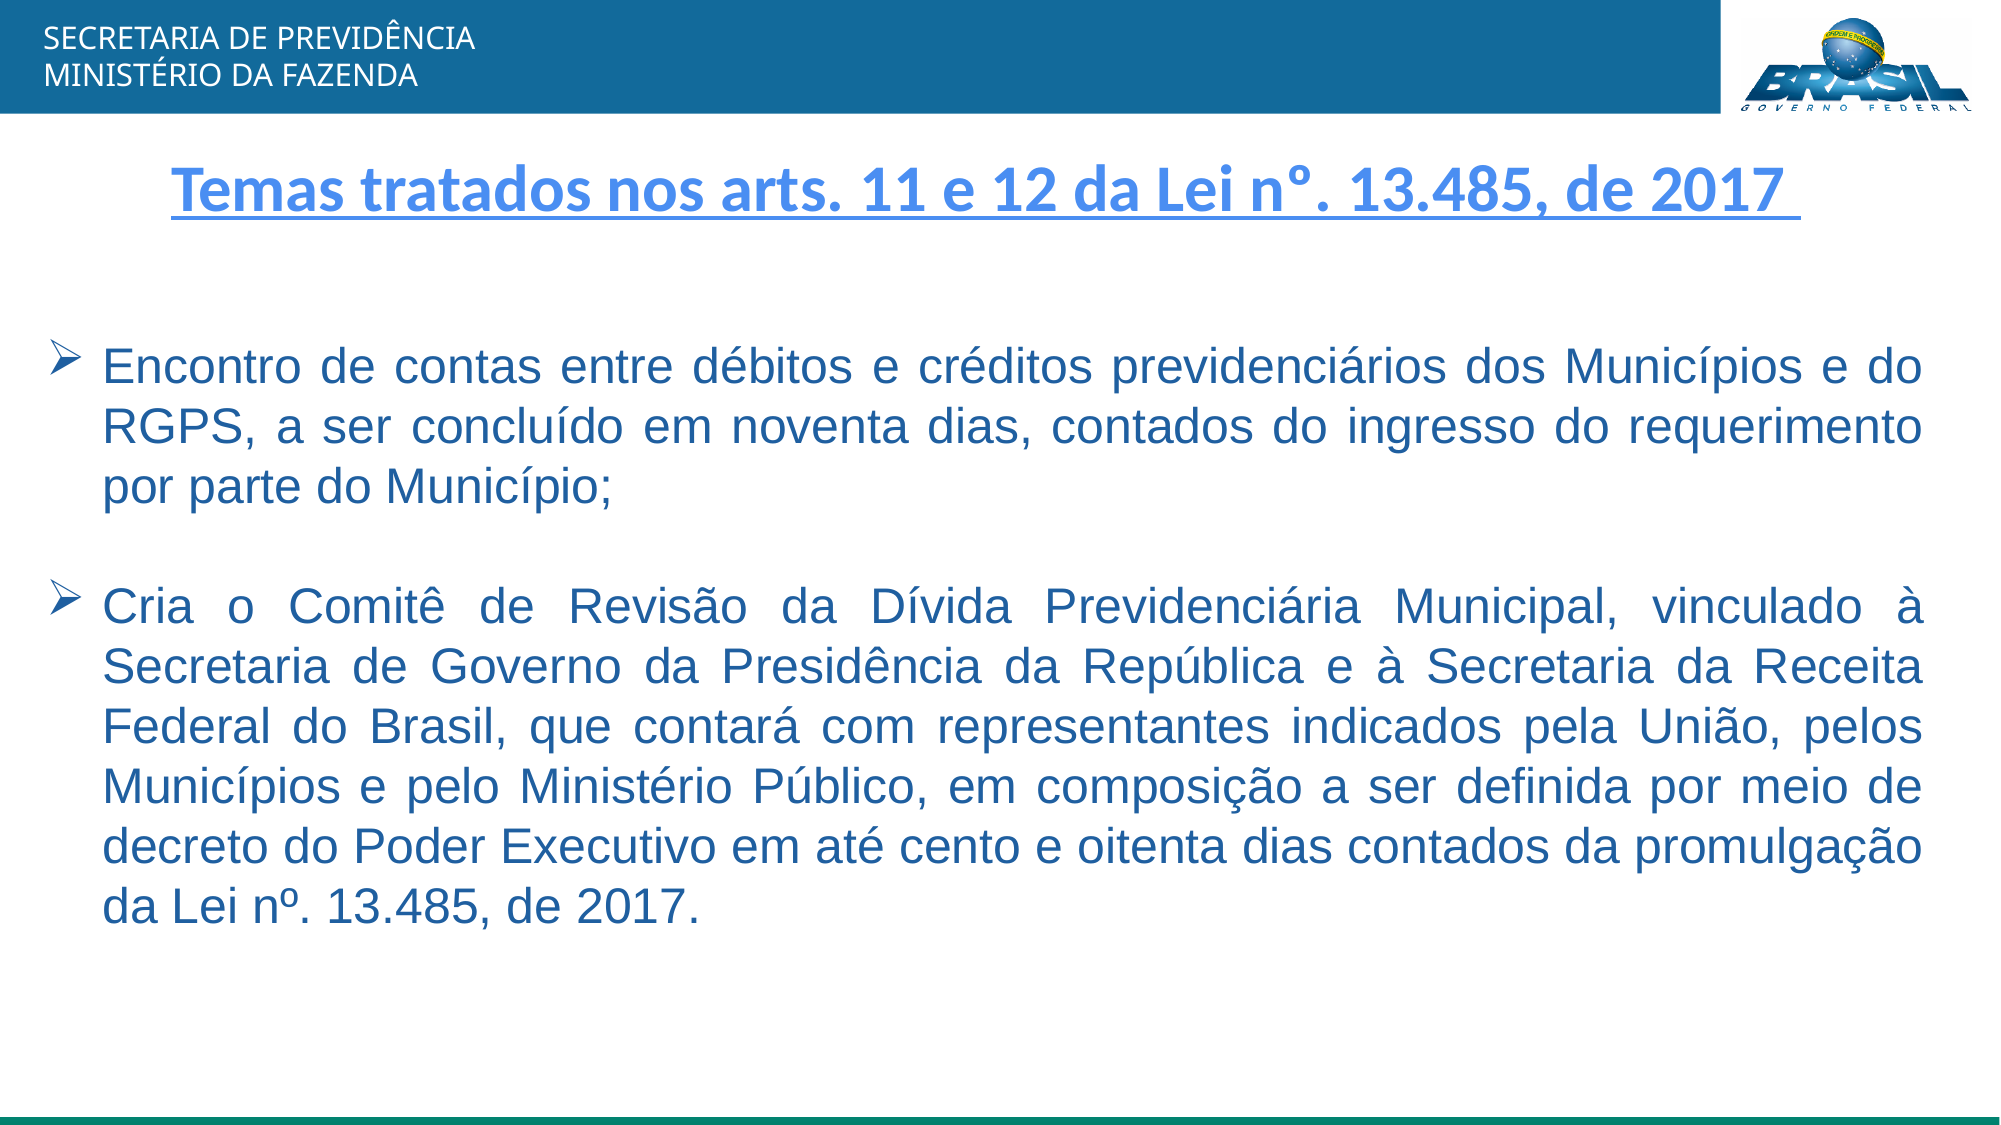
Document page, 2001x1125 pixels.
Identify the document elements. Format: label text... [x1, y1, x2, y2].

text_box Temas tratados nos arts. 11 e 12 da Lei nº. 13.485, de 2017 [0, 137, 1973, 256]
text_box Encontro de contas entre débitos e créditos previdenciários dos Municípios e do RGPS, a ser concluído em noventa dias, contados do ingresso do requerimento por parte do Município; Cria o Comitê de Revisão da Dívida Previdenciária Municipal, vinculado à Secretaria de Governo da Presidência da República e à Secretaria da Receita Federal do Brasil, que contará com representantes indicados pela União, pelos Municípios e pelo Ministério Público, em composição a ser definida por meio de decreto do Poder Executivo em até cento e oitenta dias contados da promulgação da Lei nº. 13.485, de 2017. [31, 326, 1939, 1001]
picture [0, 1117, 2000, 1125]
picture [1741, 18, 1972, 111]
